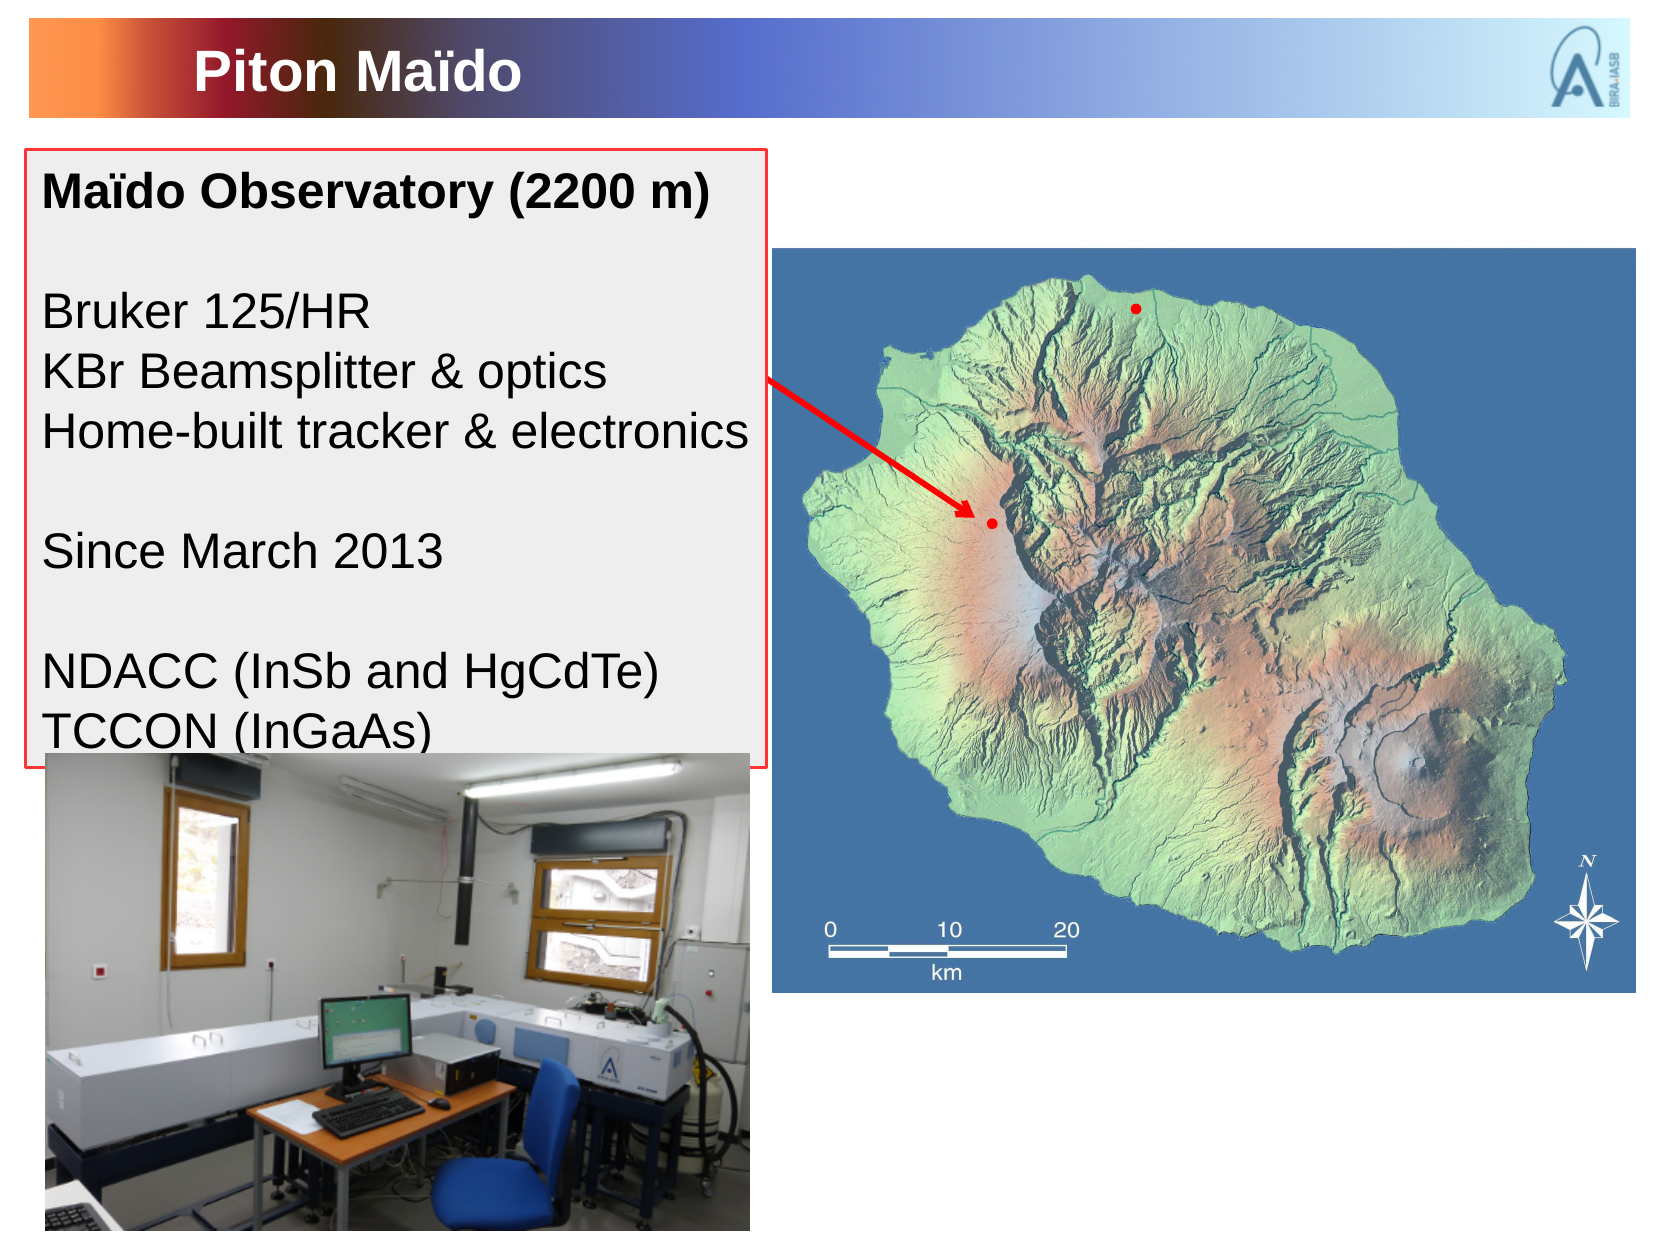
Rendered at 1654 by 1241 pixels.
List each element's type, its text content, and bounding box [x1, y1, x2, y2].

picture [29, 18, 1630, 118]
title Piton Maïdo [193, 25, 1536, 111]
picture [44, 753, 751, 1231]
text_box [771, 247, 1636, 993]
text_box Maïdo Observatory (2200 m) Bruker 125/HR KBr Beamsplitter & optics Home-built tracker & electronics Since March 2013 NDACC (InSb and HgCdTe) TCCON (InGaAs) [25, 149, 767, 768]
